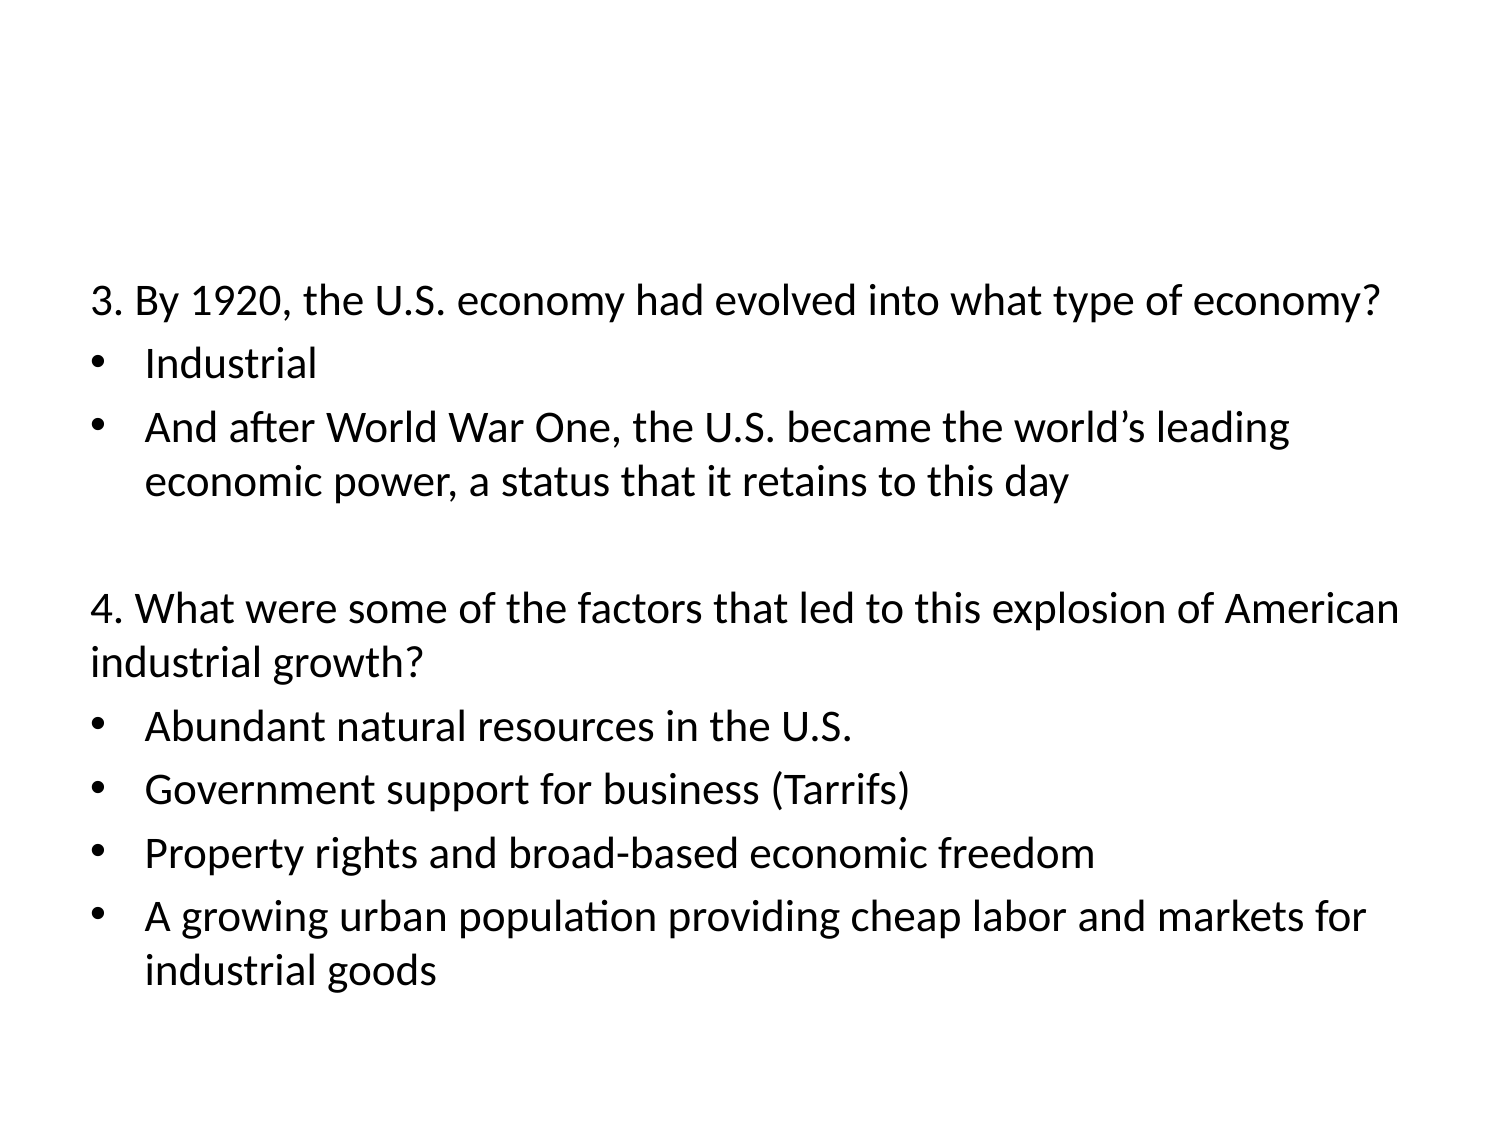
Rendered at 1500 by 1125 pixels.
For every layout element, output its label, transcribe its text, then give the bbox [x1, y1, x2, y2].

list 3. By 1920, the U.S. economy had evolved into what type of economy? Industrial And after World War One, the U.S. became the world’s leading economic power, a status that it retains to this day 4. What were some of the factors that led to this explosion of American industrial growth? Abundant natural resources in the U.S. Government support for business (Tarrifs) Property rights and broad-based economic freedom A growing urban population providing cheap labor and markets for industrial goods [75, 262, 1425, 1005]
